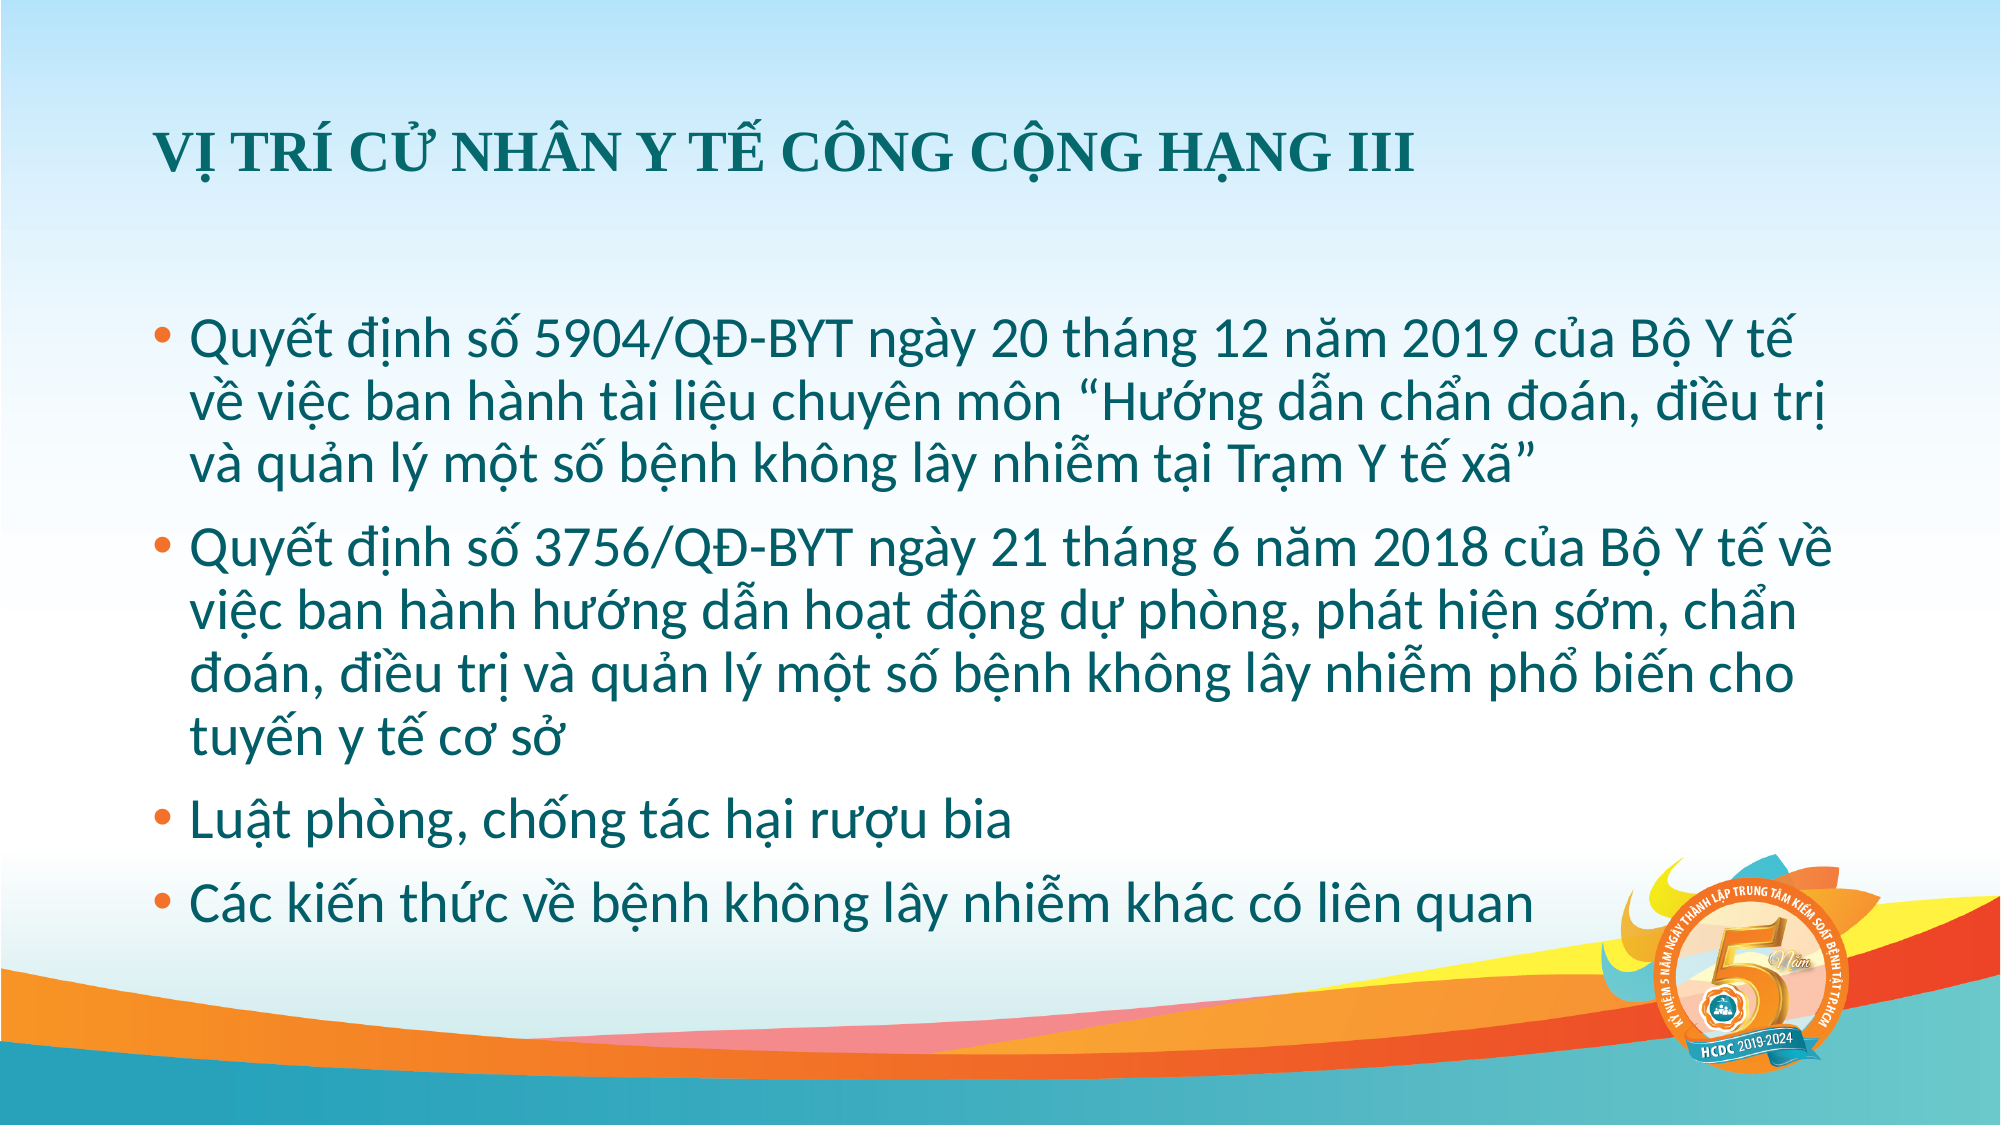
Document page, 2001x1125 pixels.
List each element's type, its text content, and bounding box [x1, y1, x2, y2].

title VỊ TRÍ CỬ NHÂN Y TẾ CÔNG CỘNG HẠNG III [137, 44, 1863, 262]
list Quyết định số 5904/QĐ-BYT ngày 20 tháng 12 năm 2019 của Bộ Y tế về việc ban hành tài liệu chuyên môn “Hướng dẫn chẩn đoán, điều trị và quản lý một số bệnh không lây nhiễm tại Trạm Y tế xã” Quyết định số 3756/QĐ-BYT ngày 21 tháng 6 năm 2018 của Bộ Y tế về việc ban hành hướng dẫn hoạt động dự phòng, phát hiện sớm, chẩn đoán, điều trị và quản lý một số bệnh không lây nhiễm phổ biến cho tuyến y tế cơ sở Luật phòng, chống tác hại rượu bia Các kiến thức về bệnh không lây nhiễm khác có liên quan [137, 299, 1863, 1014]
picture [0, 0, 2001, 1125]
